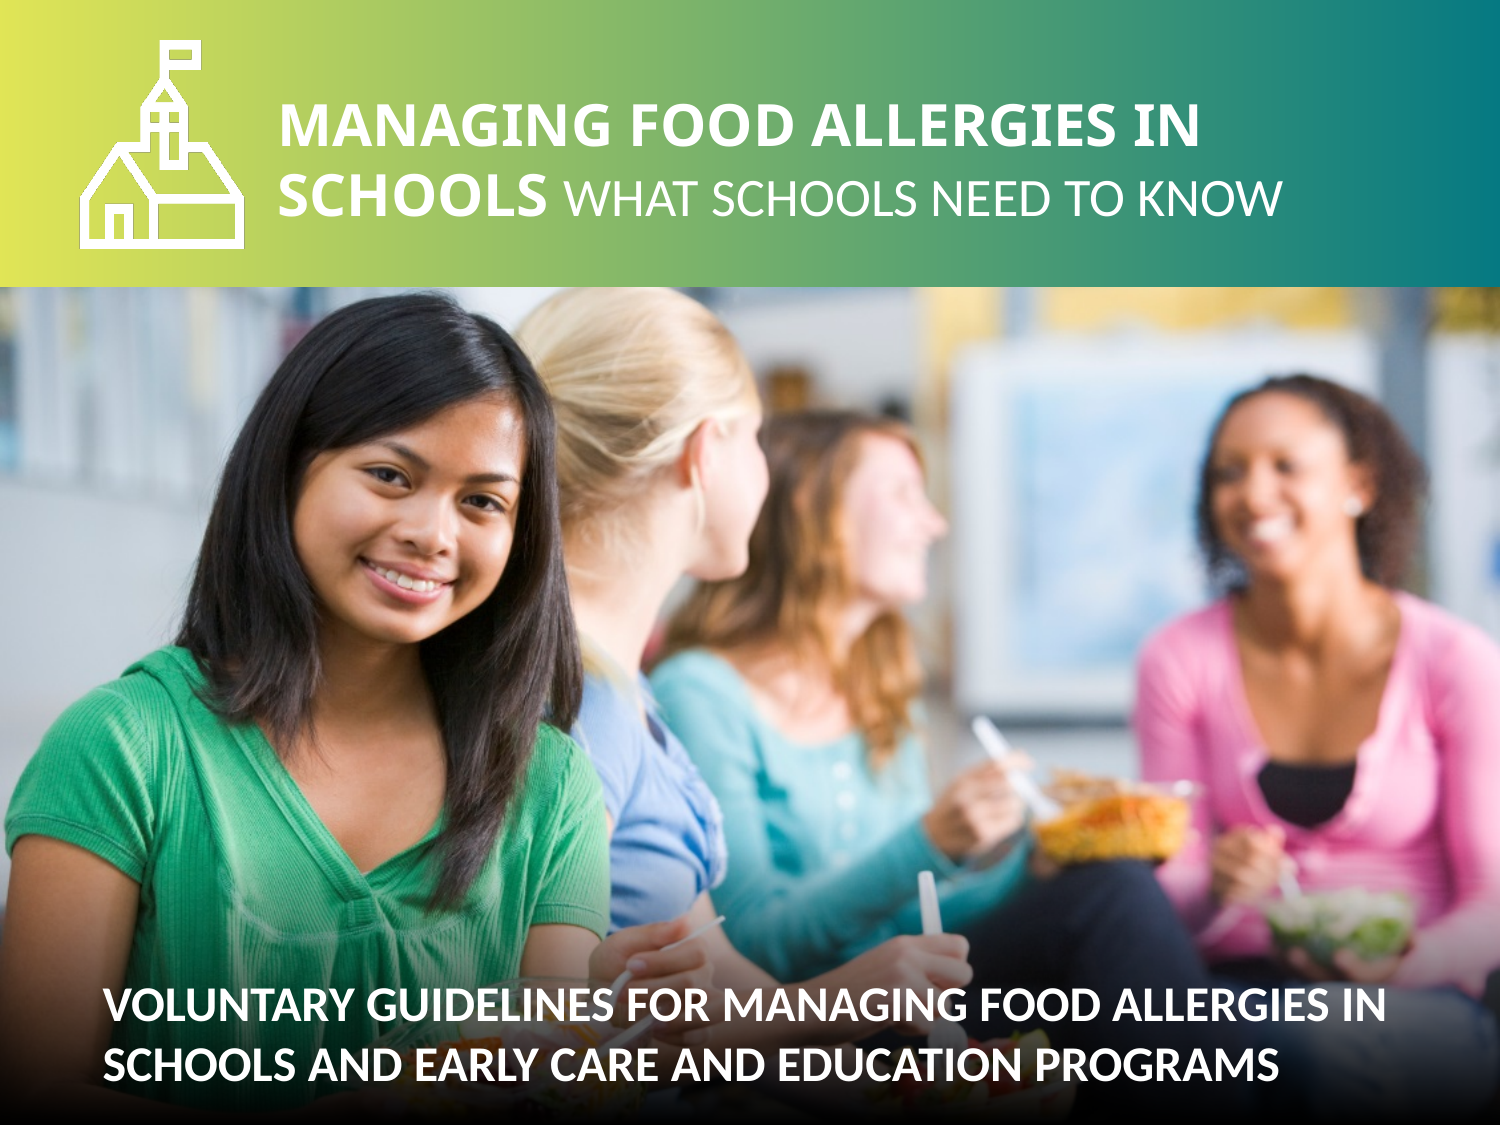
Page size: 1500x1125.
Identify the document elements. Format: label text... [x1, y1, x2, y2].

title Managing Food Allergies in Schools WHAT SCHOOLS NEED TO KNOW [262, 37, 1463, 279]
picture [47, 0, 288, 284]
picture [0, 287, 1500, 1125]
